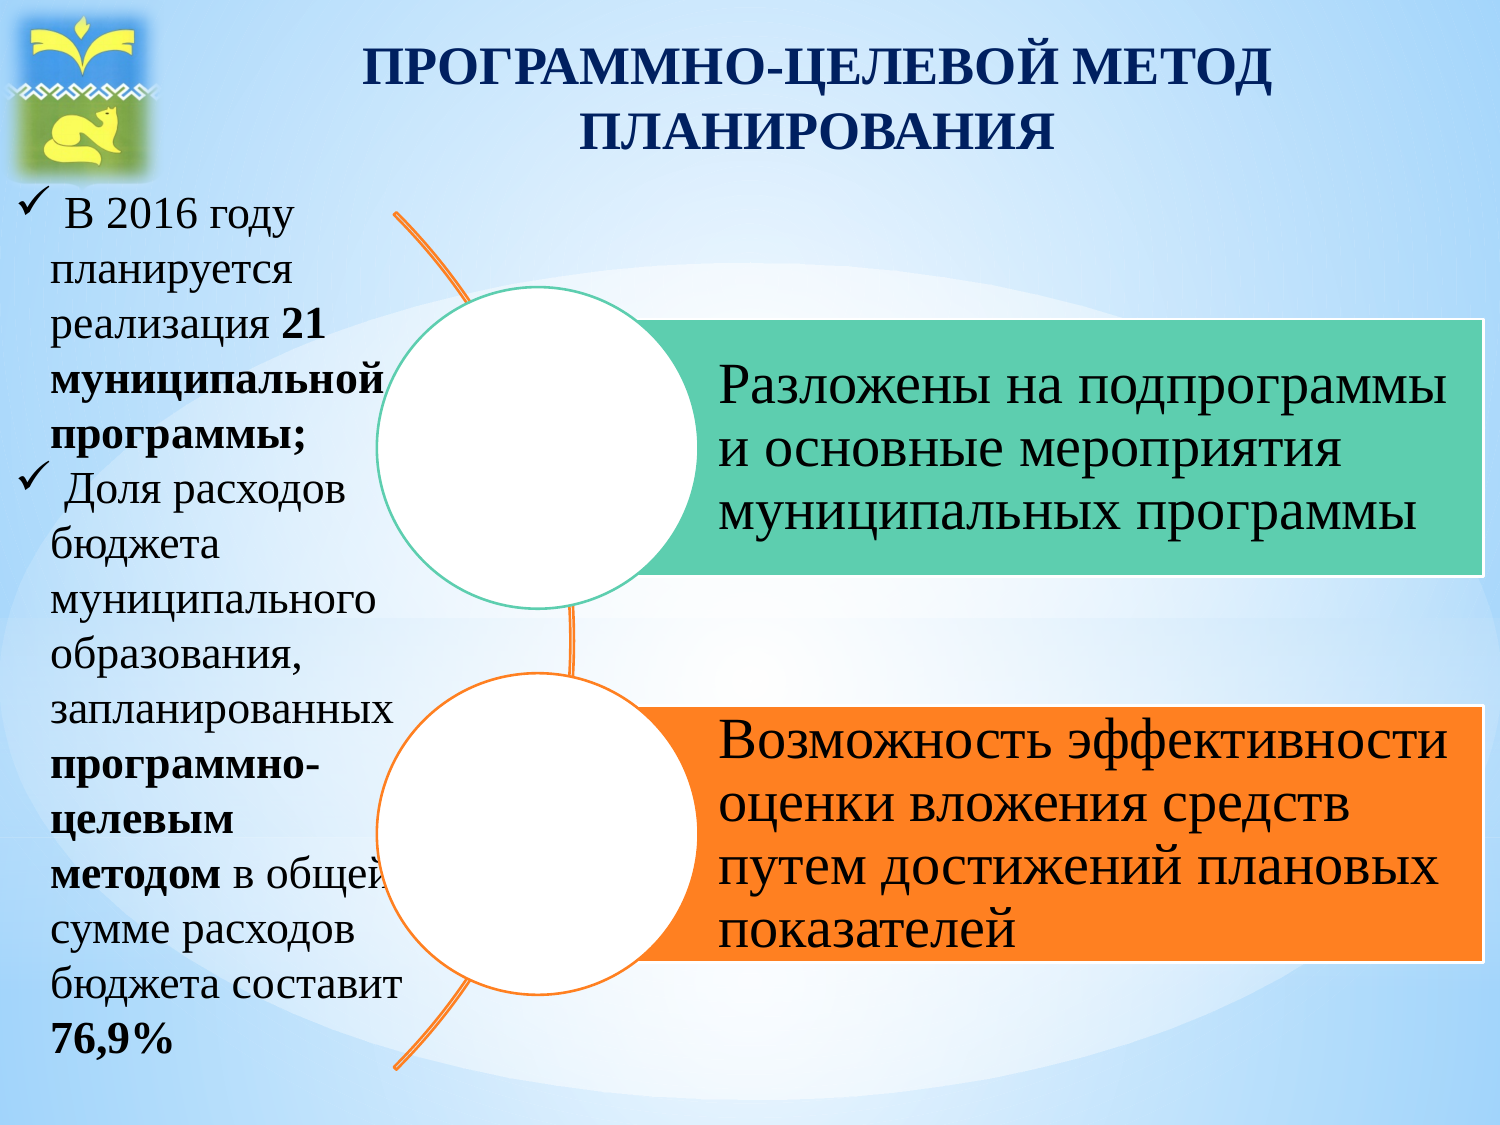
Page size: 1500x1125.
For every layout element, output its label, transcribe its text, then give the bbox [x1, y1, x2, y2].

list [383, 190, 1477, 1092]
title ПРОГРАММНО-ЦЕЛЕВОЙ МЕТОД ПЛАНИРОВАНИЯ [169, 23, 1500, 161]
text_box В 2016 году планируется реализация 21 муниципальной программы; Доля расходов бюджета муниципального образования, запланированных программно-целевым методом в общей сумме расходов бюджета составит 76,9% [0, 175, 422, 1071]
picture [0, 0, 165, 194]
